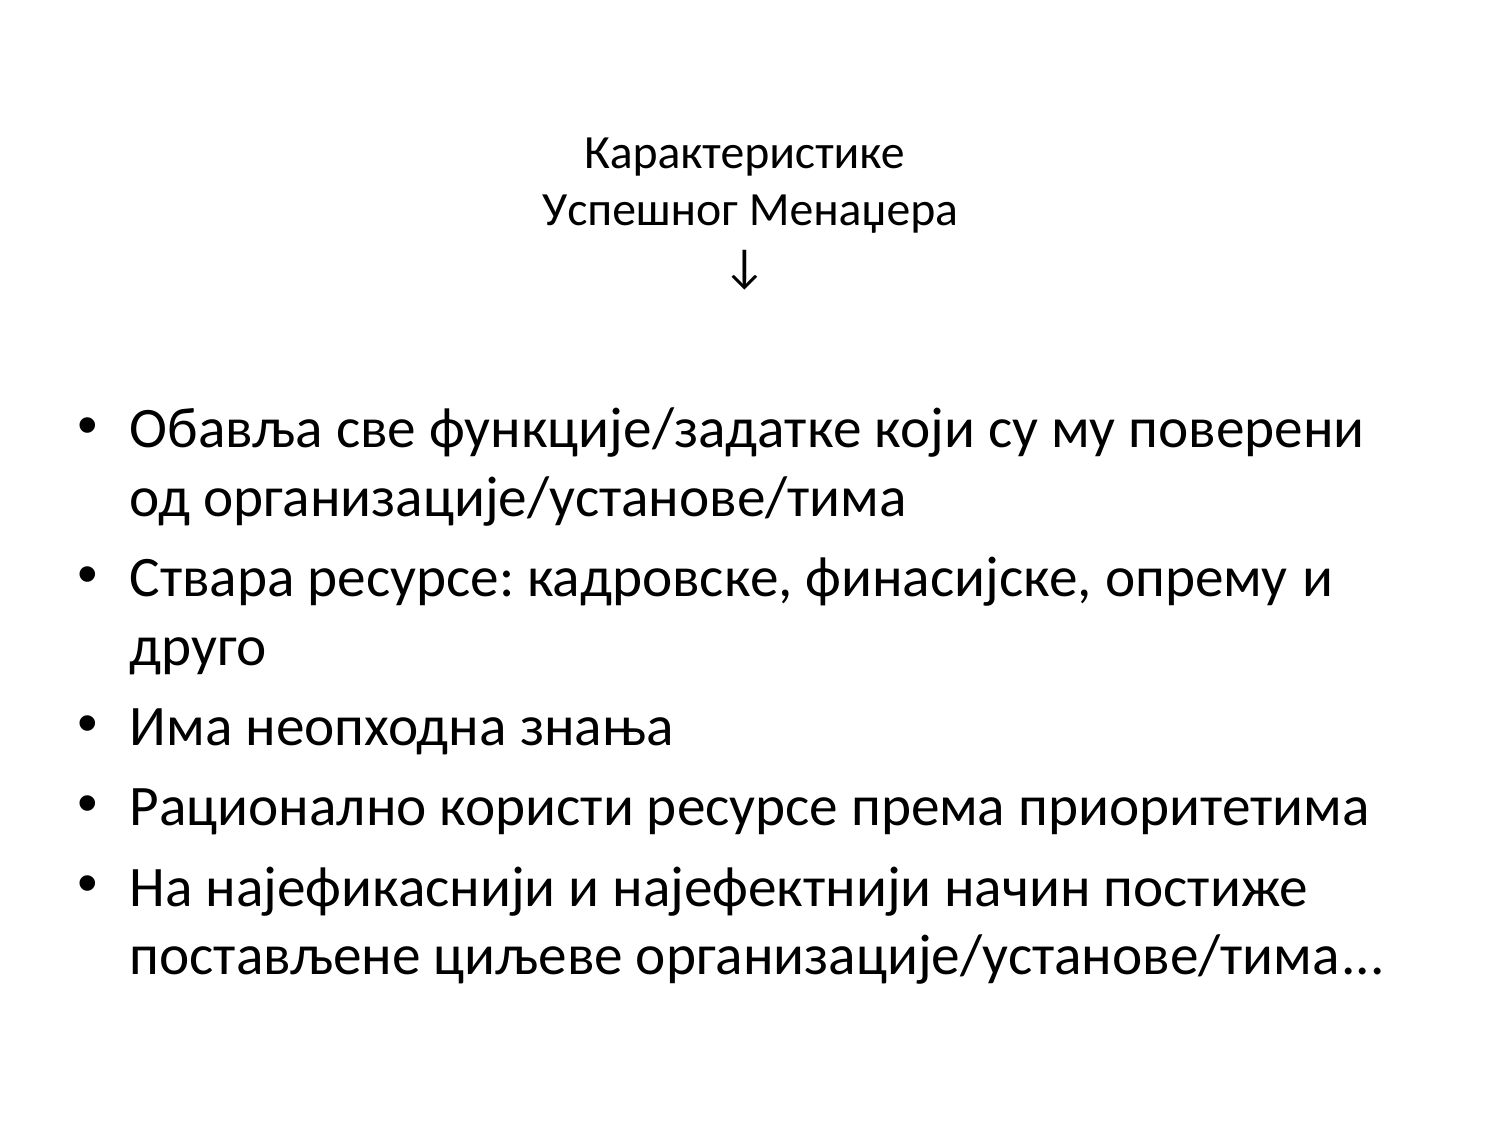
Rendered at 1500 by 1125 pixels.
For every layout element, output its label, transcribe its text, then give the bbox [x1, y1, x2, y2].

list Обавља све функције/задатке који су му поверени од организације/установе/тима Ствара ресурсе: кадровске, финасијске, опрему и друго Има неопходна знања Рационално користи ресурсе према приоритетима На најефикаснији и најефектнији начин постиже постављене циљеве организације/установе/тима... [62, 382, 1413, 1125]
title Карактеристике Успешног Менаџера ↓ [75, 112, 1425, 300]
